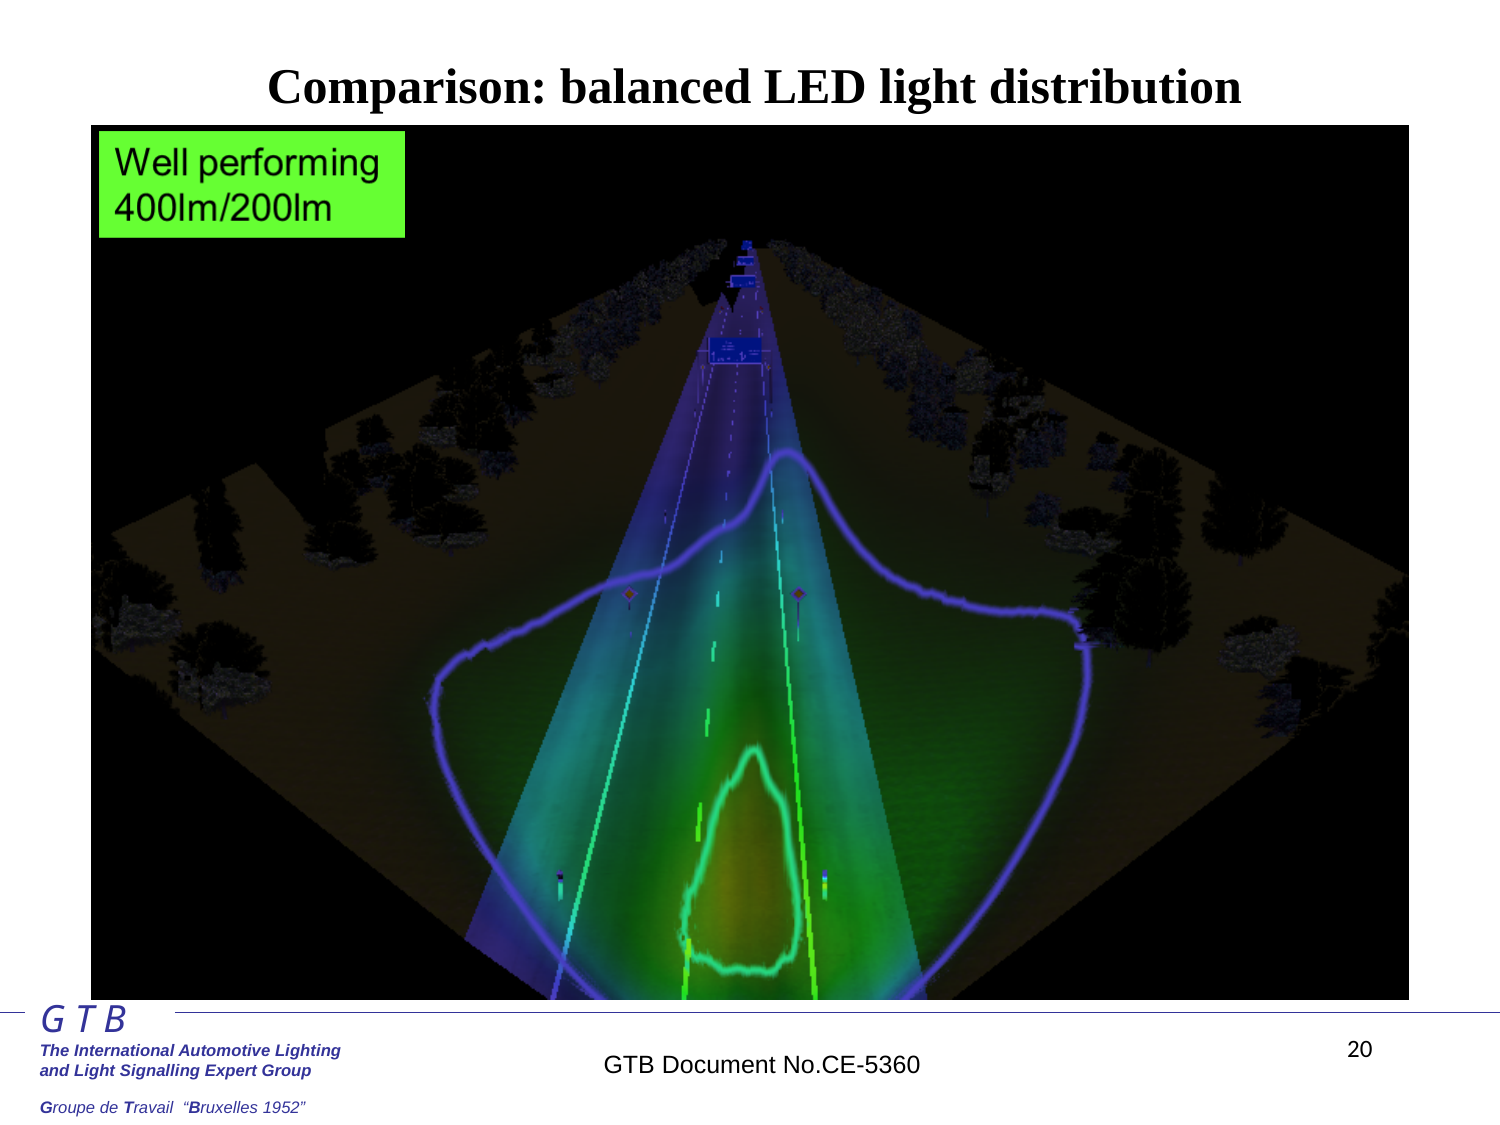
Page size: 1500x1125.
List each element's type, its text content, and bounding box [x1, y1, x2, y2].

picture [91, 125, 1409, 1000]
text_box GTB Document No.CE-5360 [505, 1025, 1020, 1101]
slide_number 20 [1074, 1024, 1388, 1101]
text_box Comparison: balanced LED light distribution [227, 45, 1283, 121]
